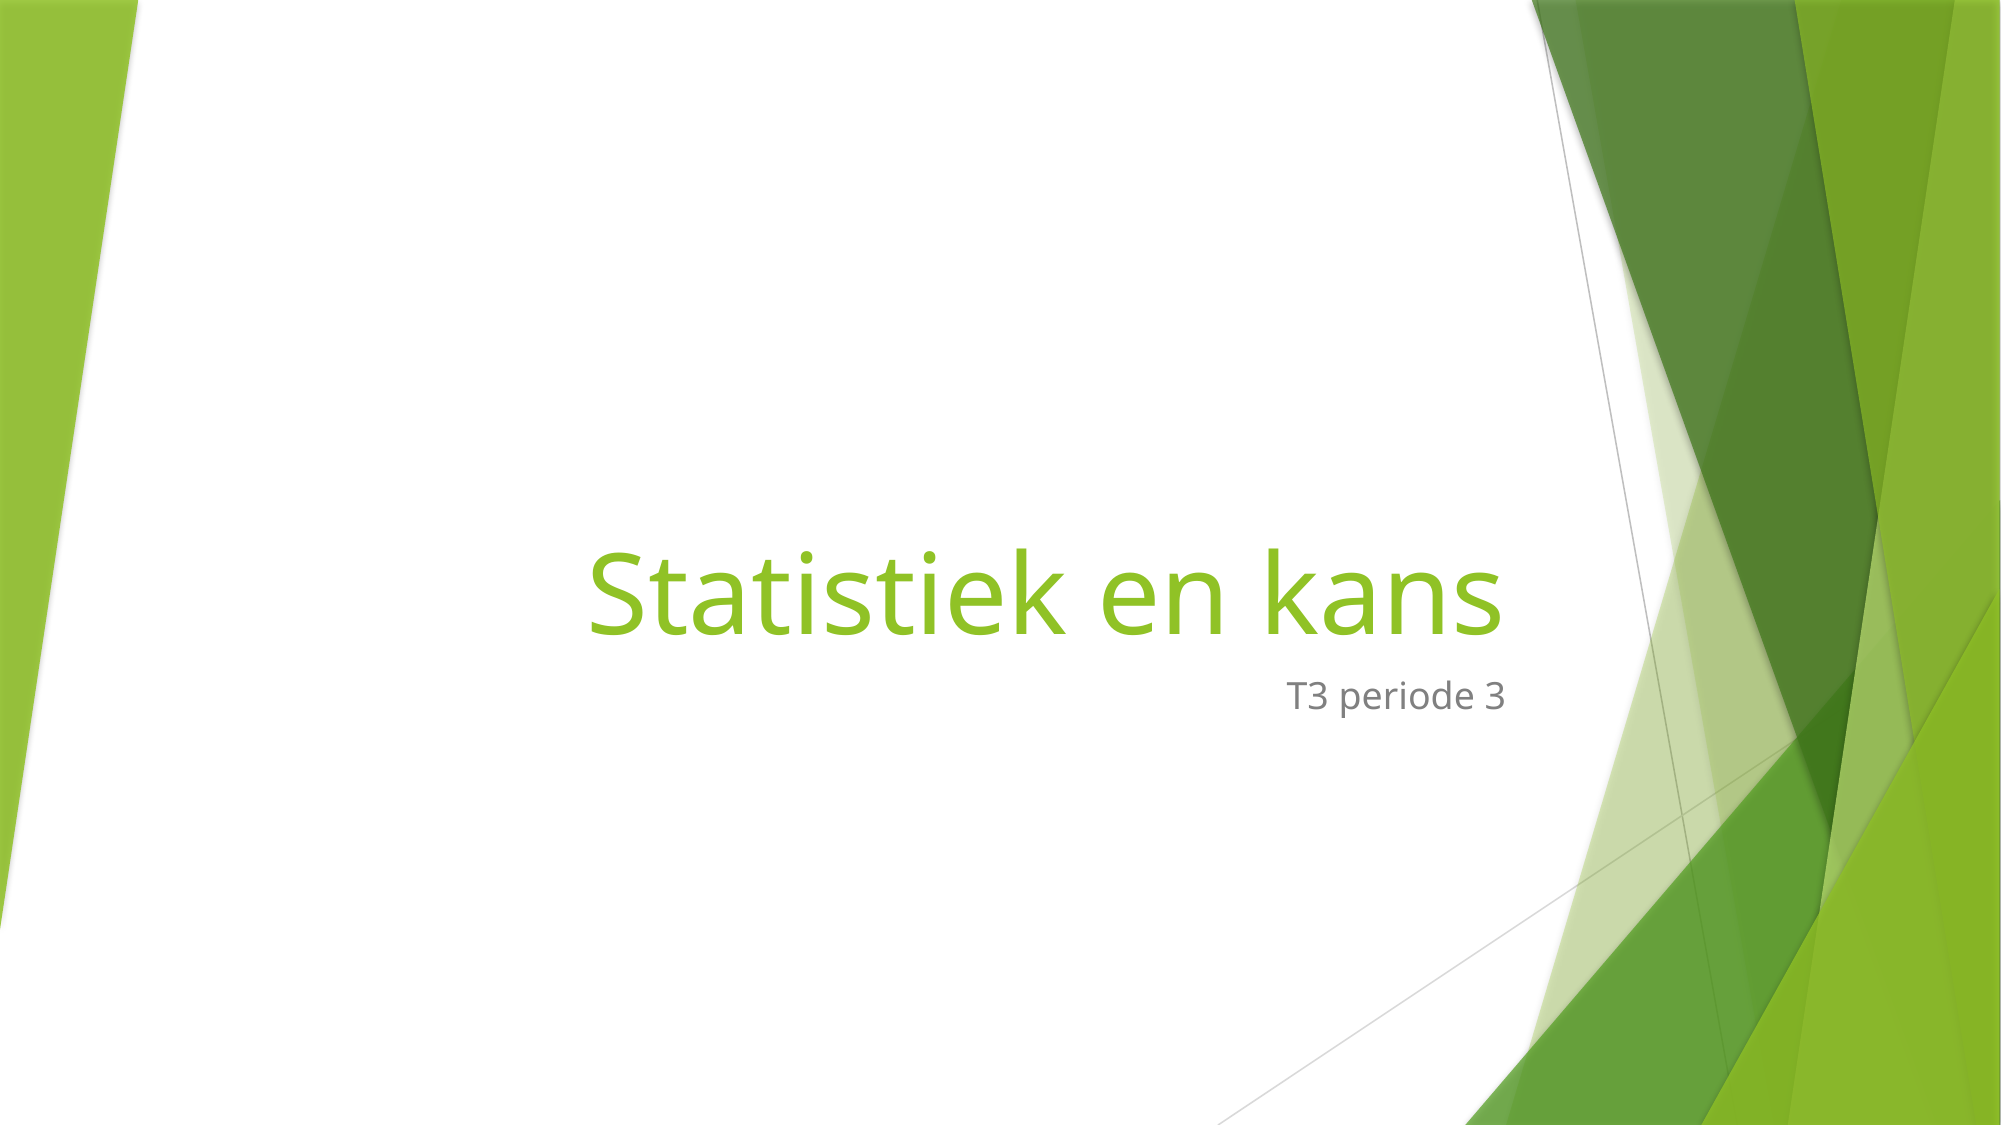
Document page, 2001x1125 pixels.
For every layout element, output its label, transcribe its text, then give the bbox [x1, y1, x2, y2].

subtitle T3 periode 3 [247, 664, 1522, 845]
title Statistiek en kans [247, 394, 1522, 664]
